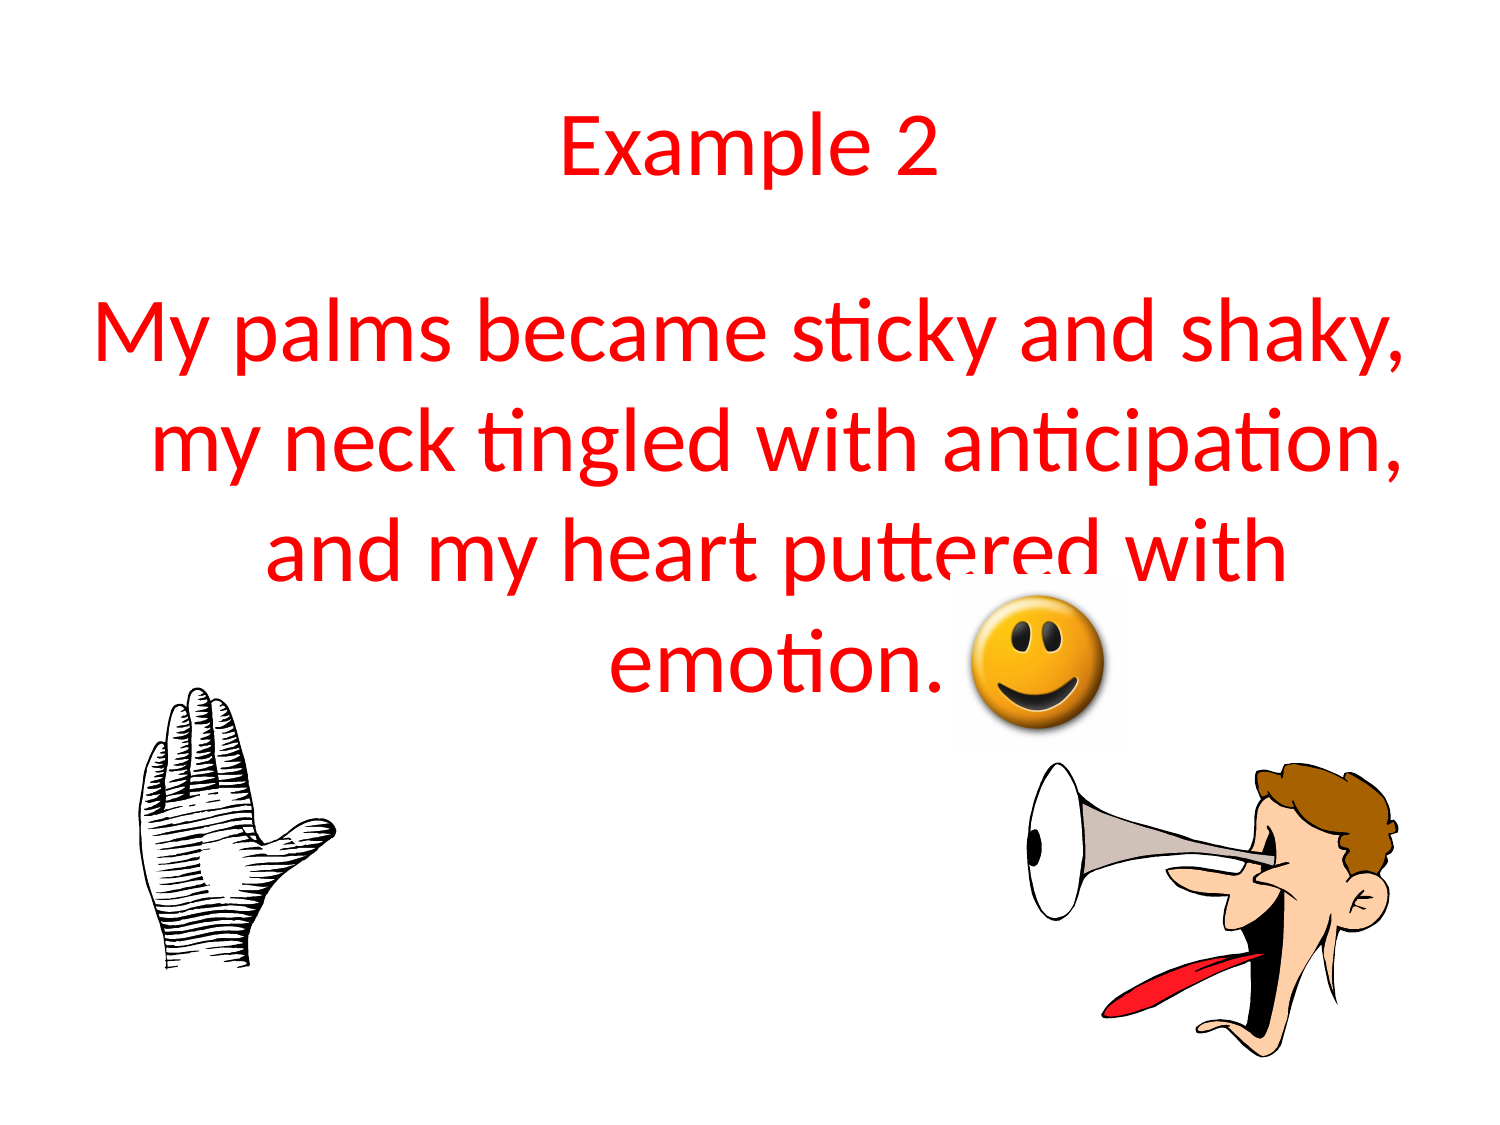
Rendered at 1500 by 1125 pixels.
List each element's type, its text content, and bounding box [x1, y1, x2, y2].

picture [949, 574, 1126, 751]
list My palms became sticky and shaky, my neck tingled with anticipation, and my heart puttered with emotion. [75, 262, 1425, 1005]
picture [137, 687, 337, 976]
title Example 2 [75, 45, 1425, 233]
picture [1024, 759, 1400, 1058]
